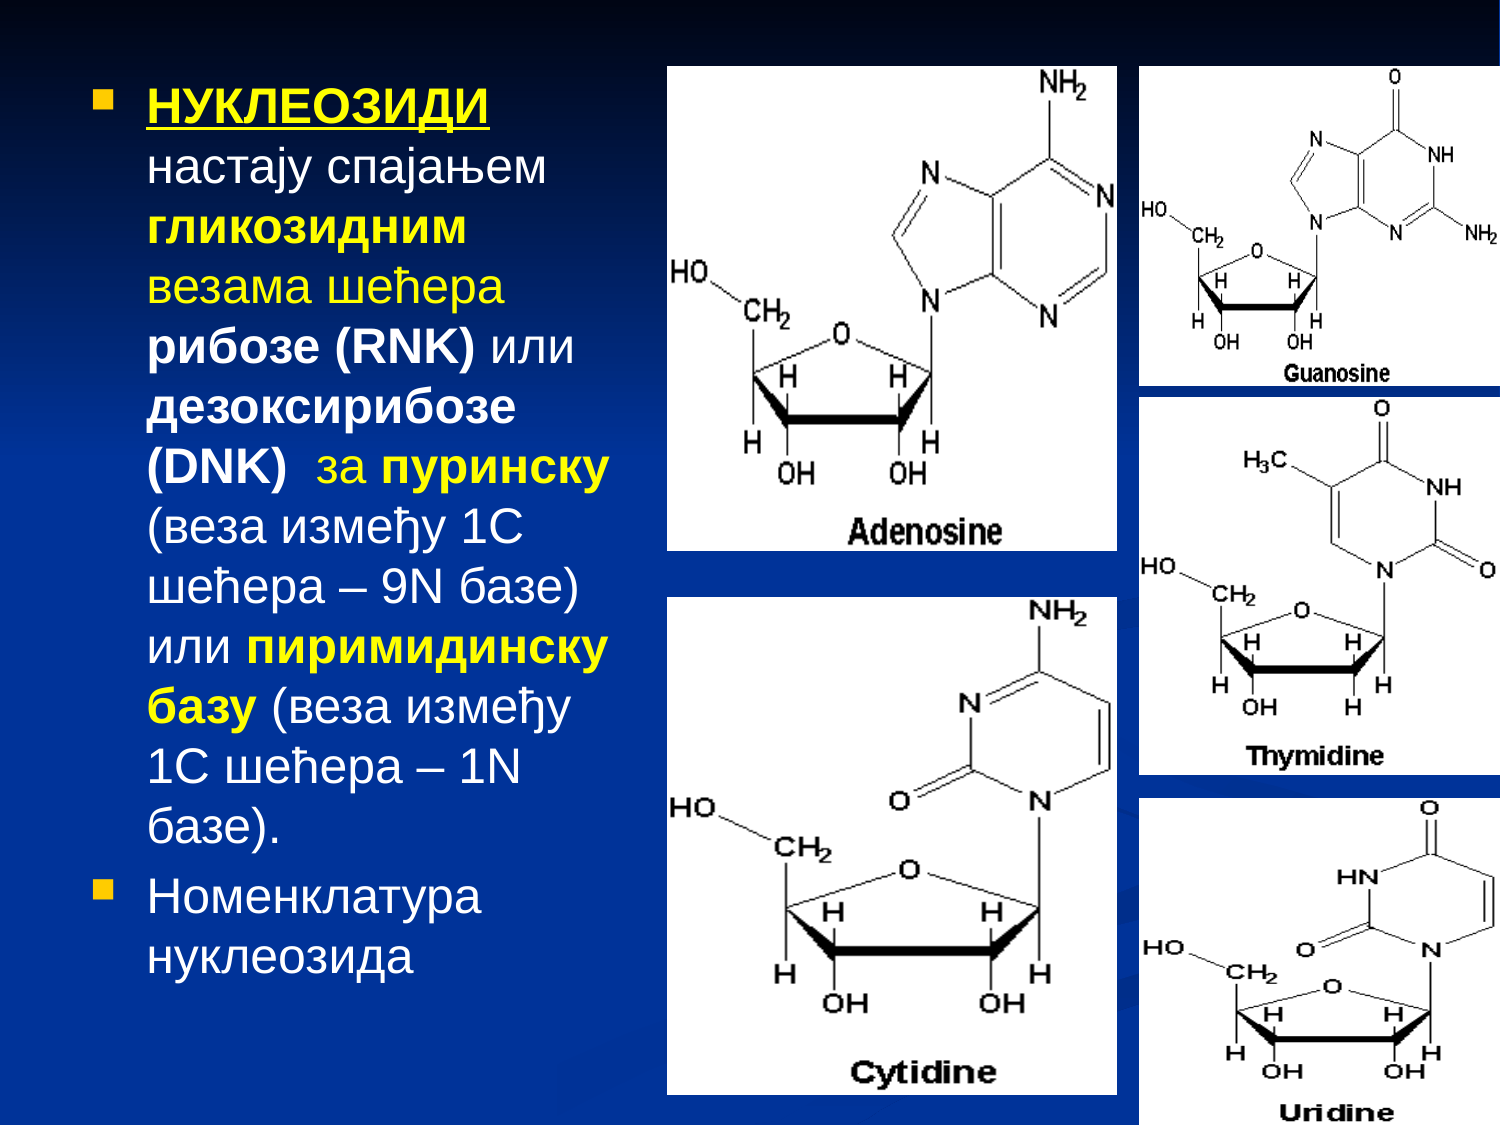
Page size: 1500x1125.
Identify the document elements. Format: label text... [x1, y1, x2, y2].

picture [1139, 66, 1500, 386]
picture [666, 597, 1117, 1095]
list НУКЛЕОЗИДИ настају спајањем гликозидним везама шећера рибозе (RNK) или дезоксирибозе (DNK) за пуринску (веза између 1C шећера – 9N базе) или пиримидинску базу (веза између 1C шећера – 1N базе). Номенклатура нуклеозида [74, 66, 644, 1083]
picture [1139, 396, 1500, 776]
picture [1139, 798, 1500, 1125]
picture [666, 66, 1117, 551]
